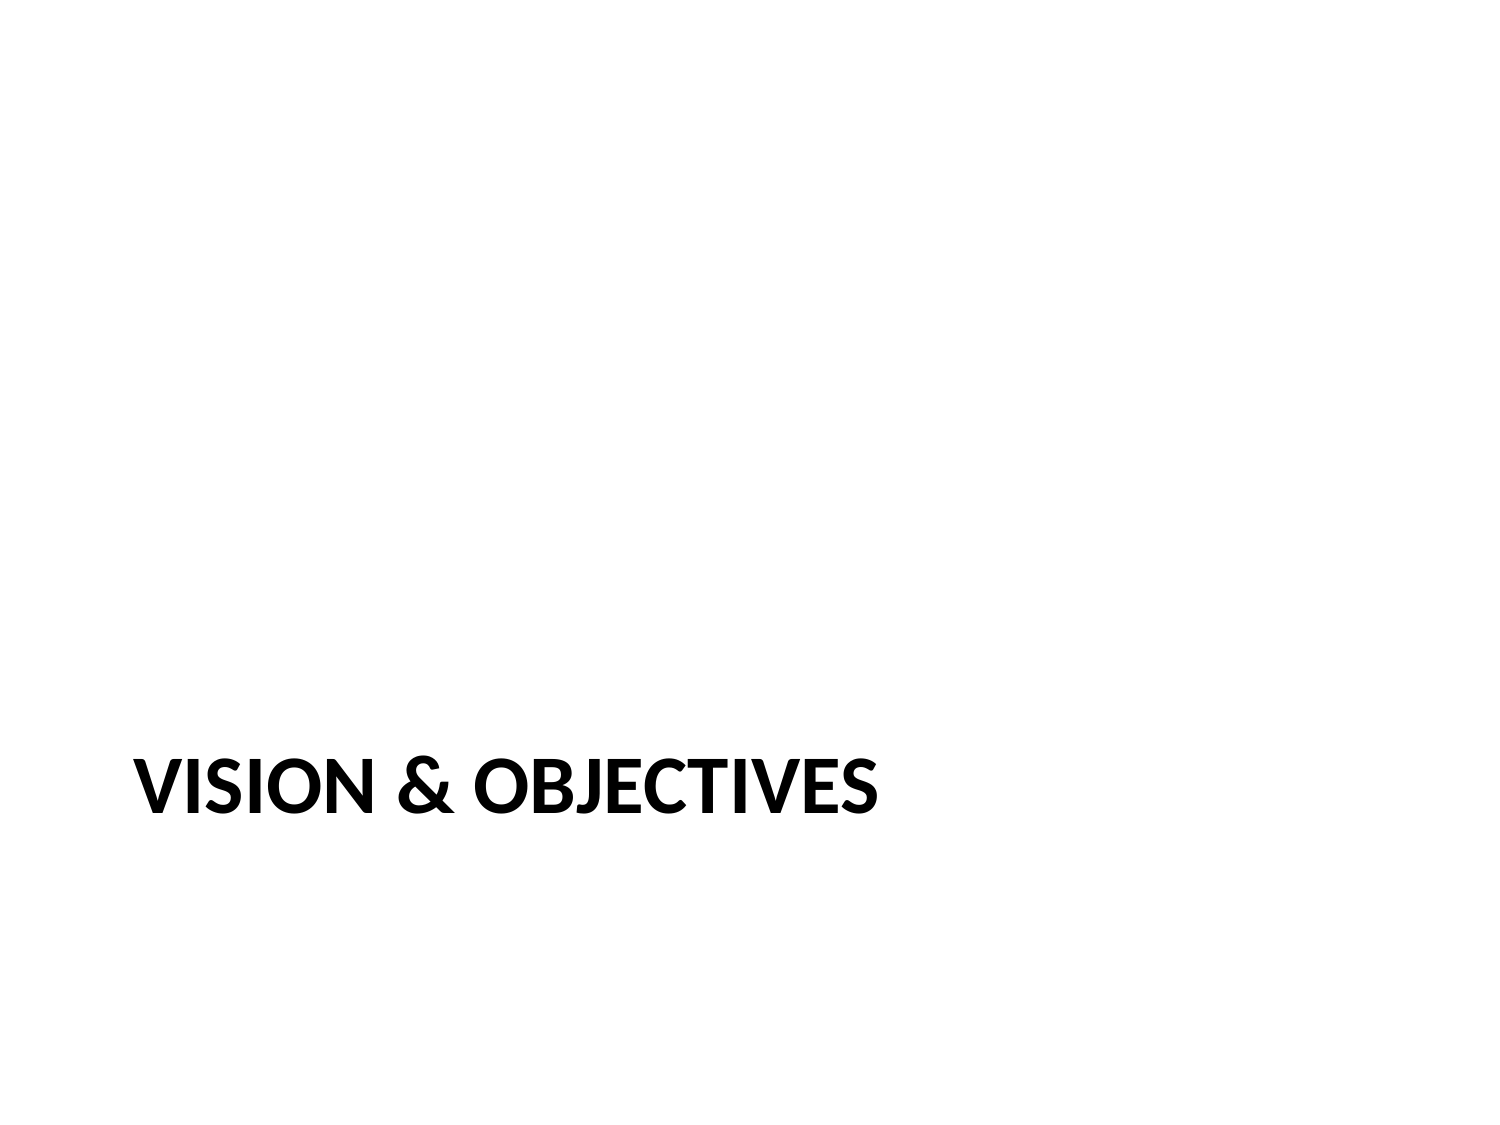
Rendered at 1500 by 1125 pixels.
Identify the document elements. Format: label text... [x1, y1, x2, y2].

title Vision & objectives [118, 722, 1394, 947]
